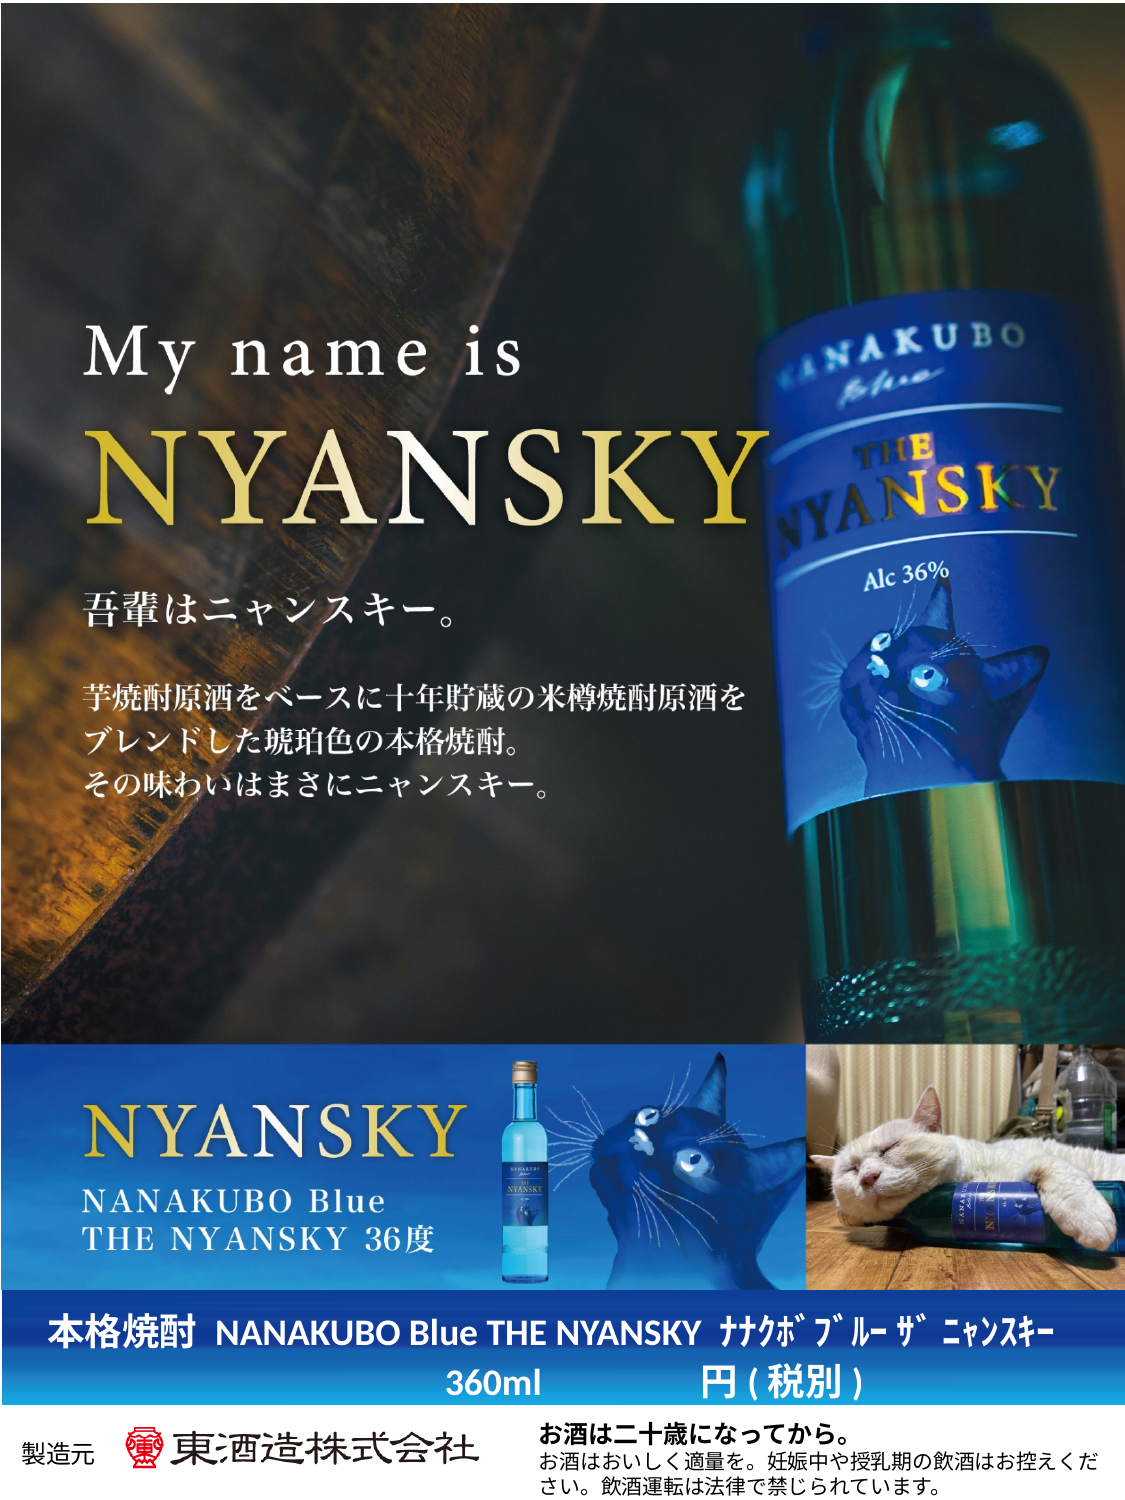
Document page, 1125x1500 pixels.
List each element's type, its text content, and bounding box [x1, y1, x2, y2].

text_box 製造元 [6, 1431, 121, 1477]
picture [1, 3, 1125, 1405]
picture [120, 1422, 492, 1472]
text_box 360ml 円(税別) [430, 1405, 1125, 1411]
text_box お酒は二十歳になってから。 お酒はおいしく適量を。妊娠中や授乳期の飲酒はお控えください。飲酒運転は法律で禁じられています。 [523, 1411, 1125, 1500]
